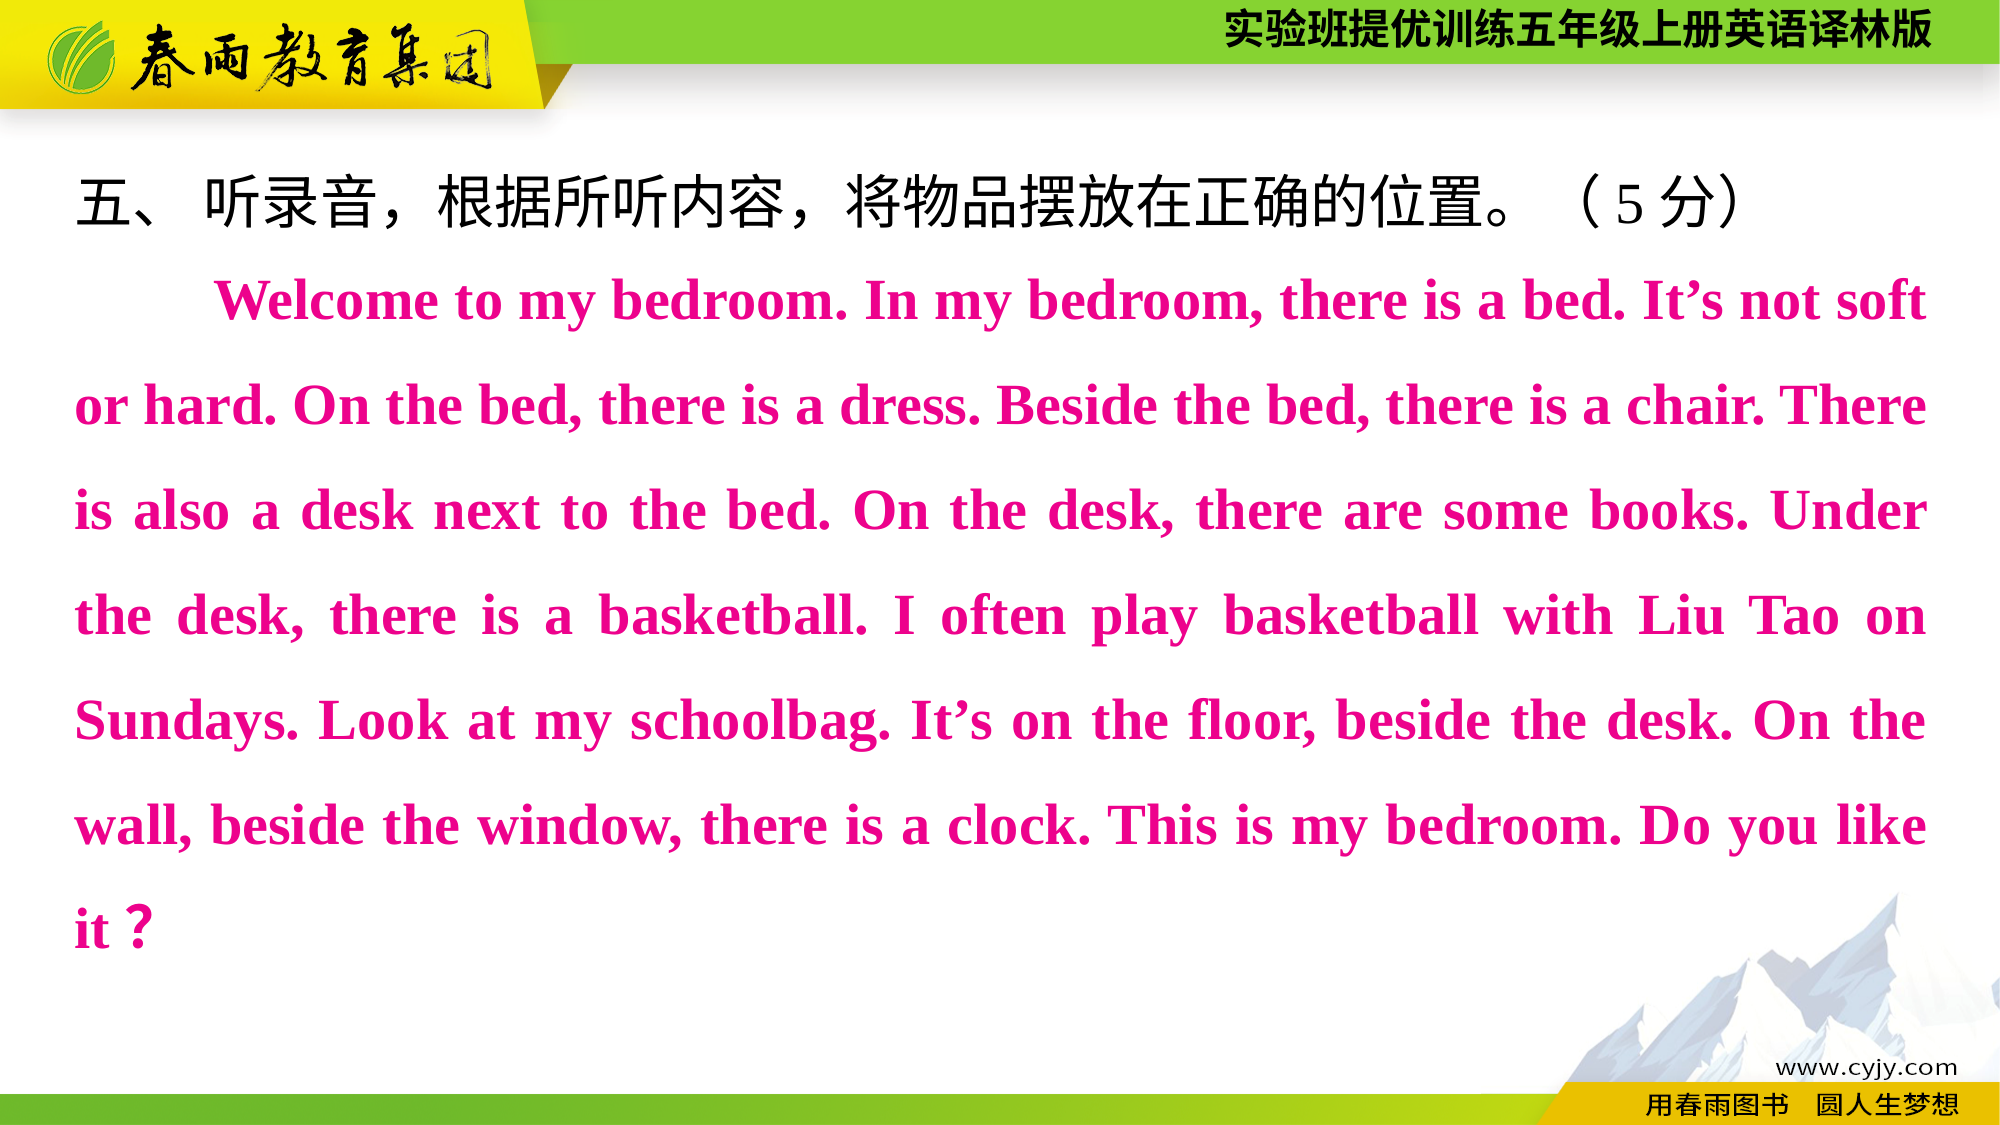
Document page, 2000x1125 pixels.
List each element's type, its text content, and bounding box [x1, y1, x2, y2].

picture [0, 0, 2000, 1125]
text_box Welcome to my bedroom. In my bedroom, there is a bed. It’s not soft or hard. On the bed, there is a dress. Beside the bed, there is a chair. There is also a desk next to the bed. On the desk, there are some books. Under the desk, there is a basketball. I often play basketball with Liu Tao on Sundays. Look at my schoolbag. It’s on the floor, beside the desk. On the wall, beside the window, there is a clock. This is my bedroom. Do you like it？ [59, 218, 1944, 969]
list 五、 听录音，根据所听内容，将物品摆放在正确的位置。（5分） [59, 122, 1944, 218]
